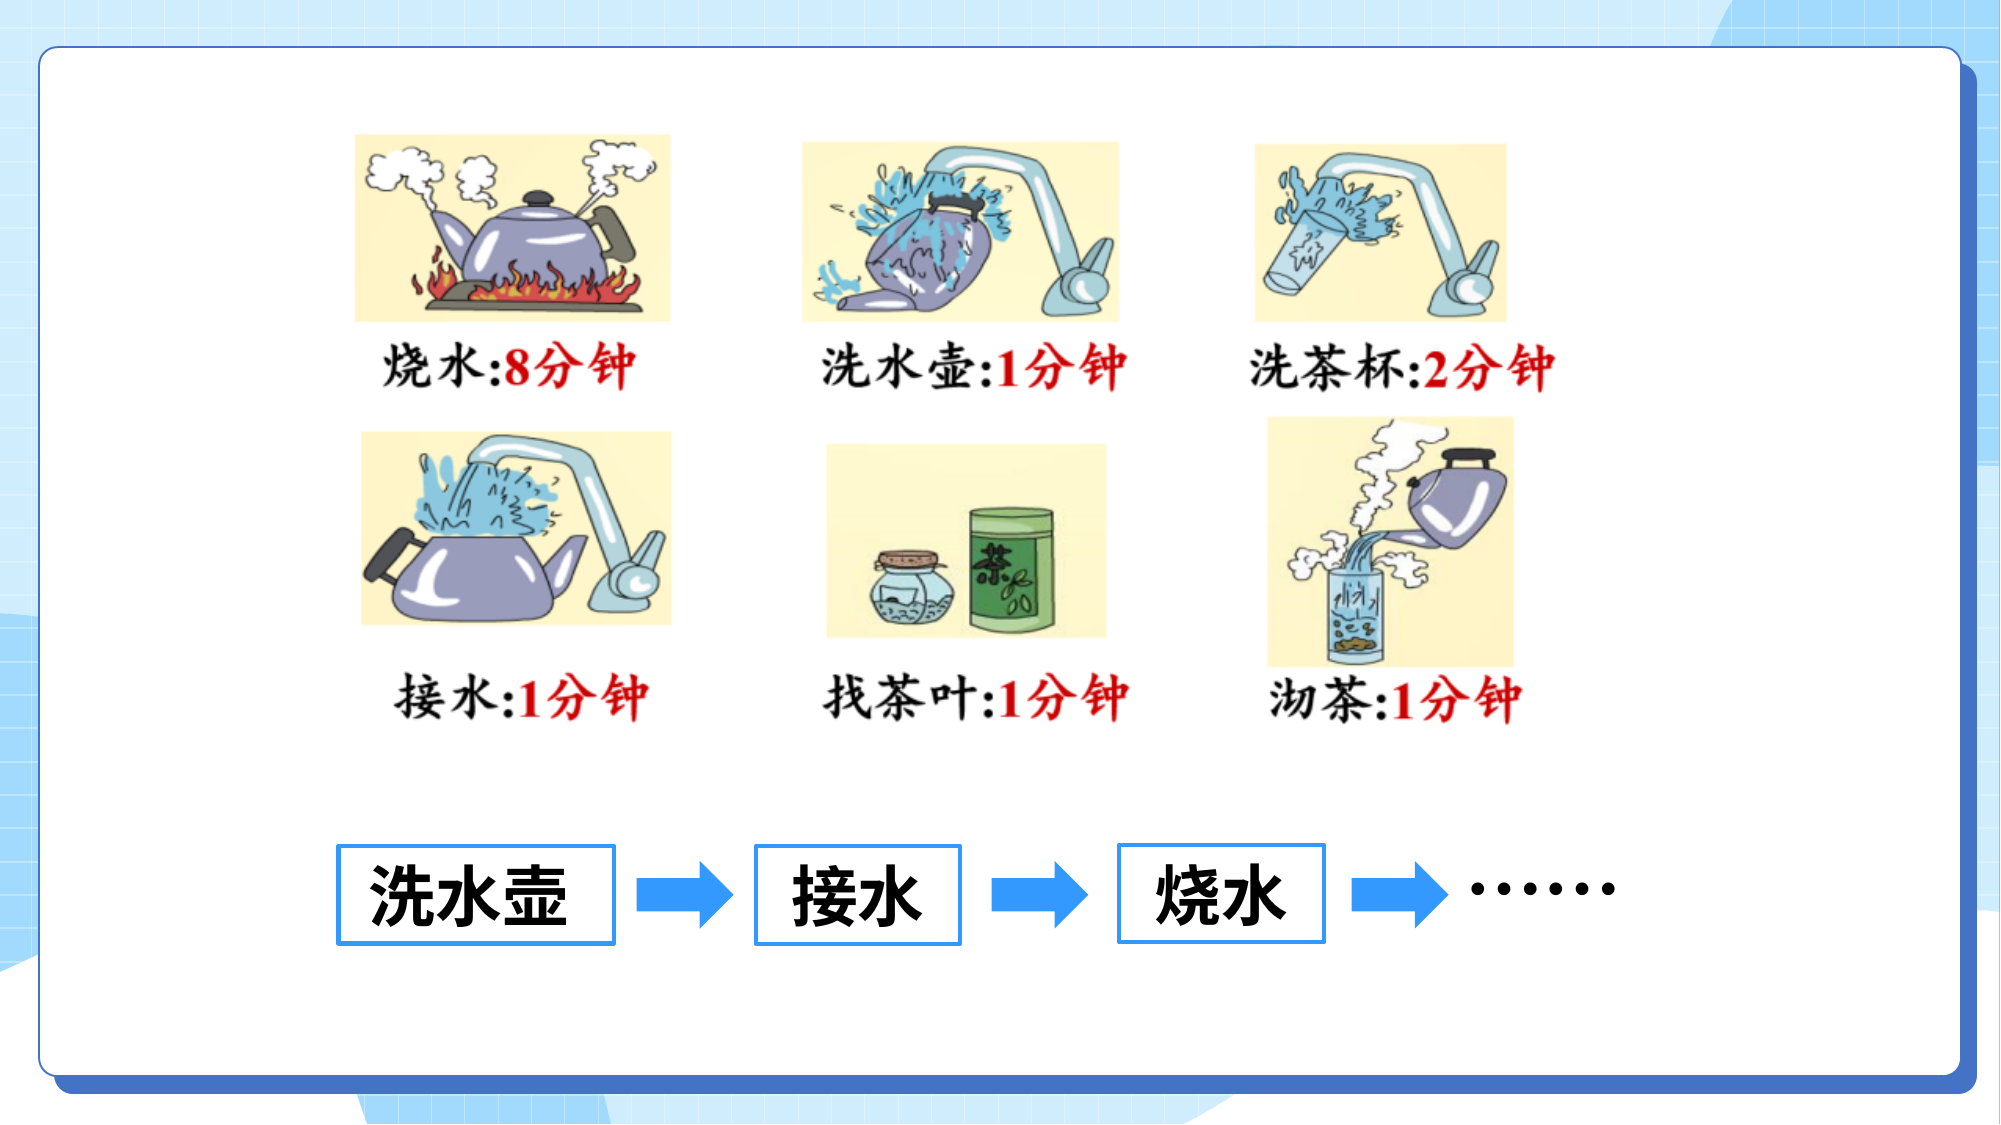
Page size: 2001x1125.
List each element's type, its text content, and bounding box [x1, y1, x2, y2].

text_box [991, 860, 1089, 929]
text_box 洗水壶 [338, 845, 615, 944]
text_box [1351, 860, 1449, 929]
text_box 烧水 [1119, 844, 1325, 943]
text_box …… [1451, 809, 1695, 918]
text_box 接水 [755, 846, 961, 944]
text_box [636, 860, 734, 929]
picture [0, 0, 2000, 1125]
